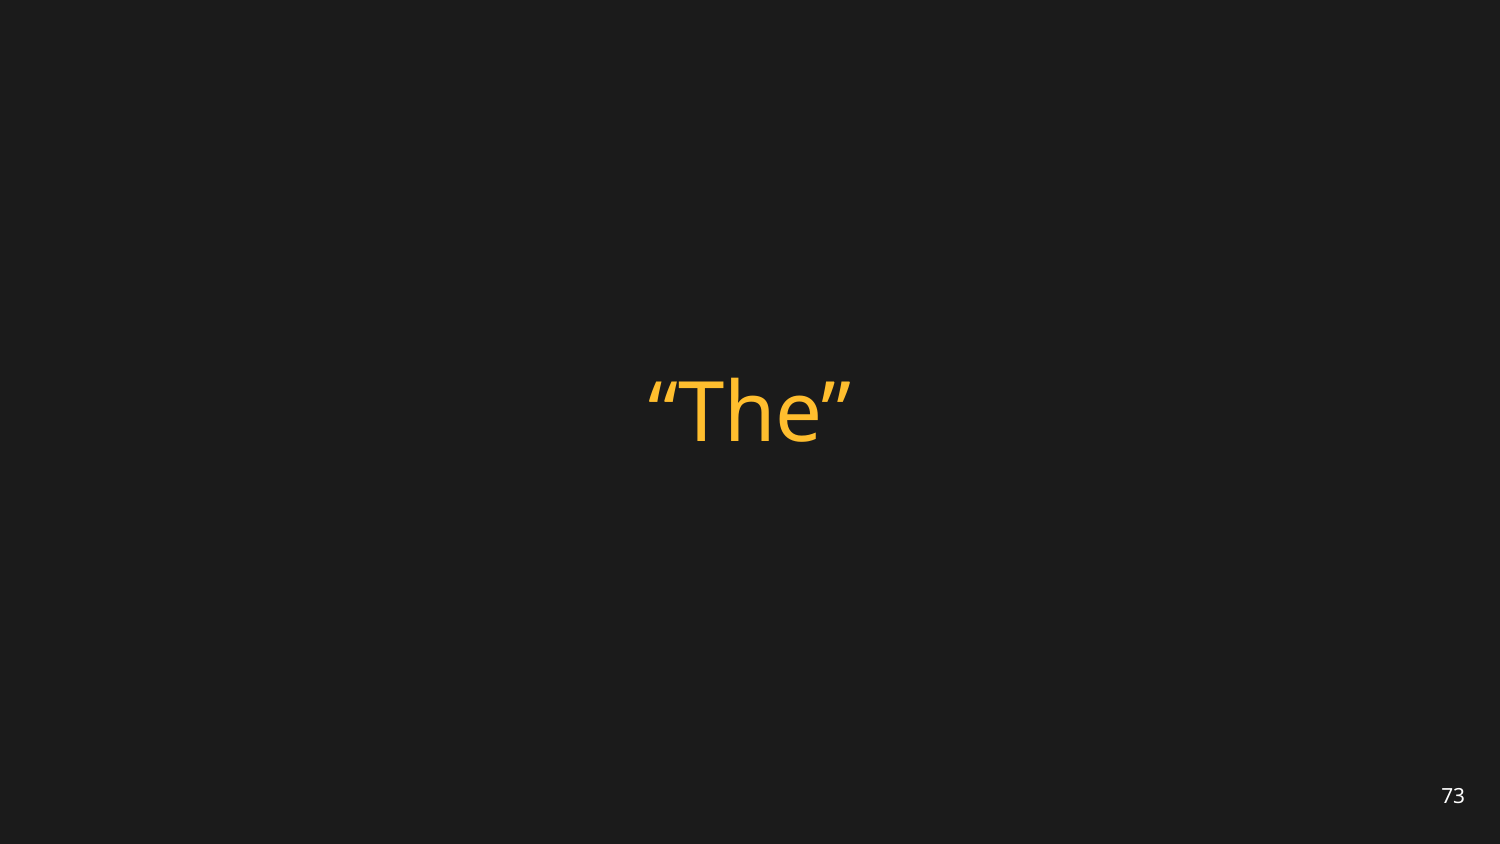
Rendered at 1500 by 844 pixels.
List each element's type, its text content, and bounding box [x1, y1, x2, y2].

title “The” [51, 72, 1449, 753]
slide_number 73 [1389, 764, 1480, 830]
